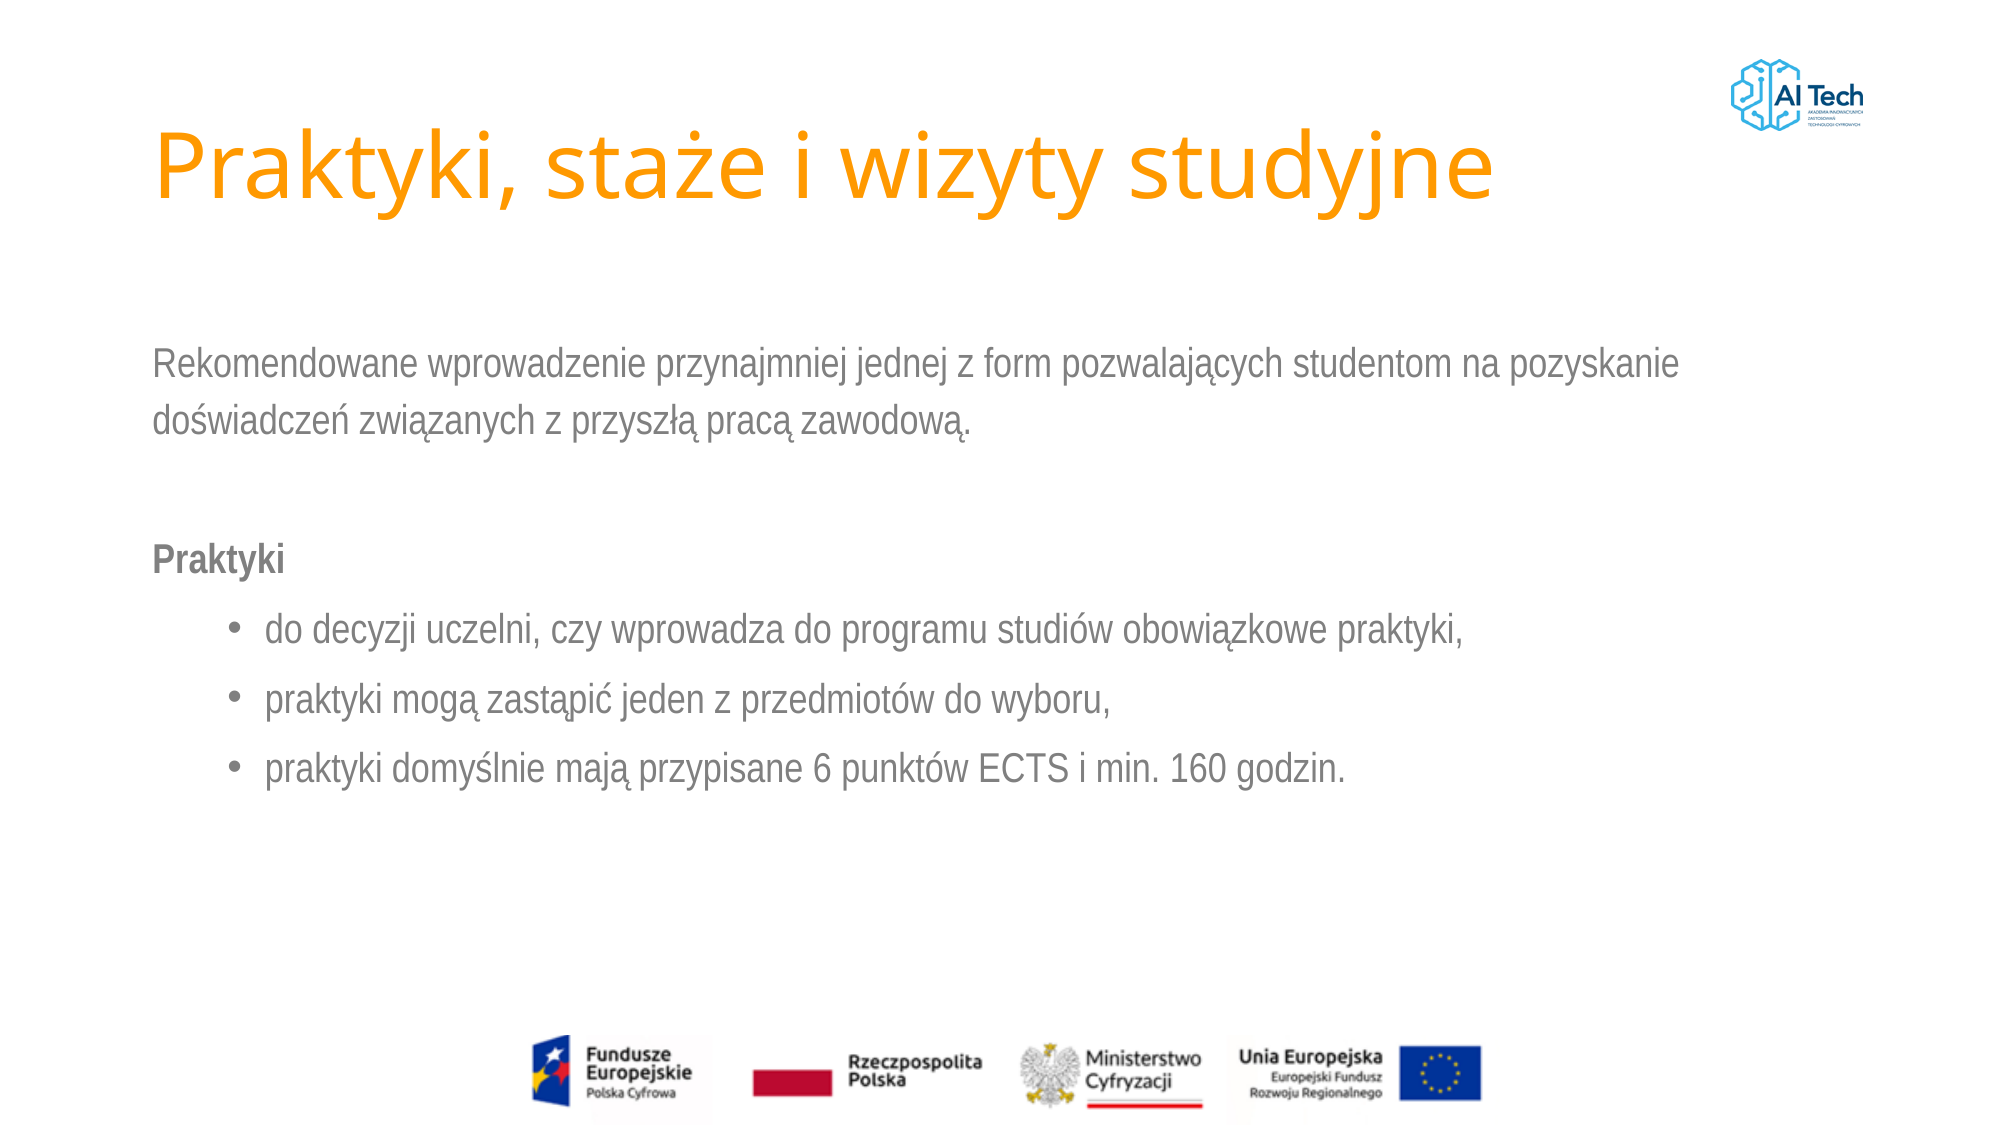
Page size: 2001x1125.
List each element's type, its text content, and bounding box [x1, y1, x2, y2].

list Rekomendowane wprowadzenie przynajmniej jednej z form pozwalających studentom na pozyskanie doświadczeń związanych z przyszłą pracą zawodową. Praktyki do decyzji uczelni, czy wprowadza do programu studiów obowiązkowe praktyki, praktyki mogą zastąpić jeden z przedmiotów do wyboru, praktyki domyślnie mają przypisane 6 punktów ECTS i min. 160 godzin. [137, 321, 1863, 1036]
title Praktyki, staże i wizyty studyjne [137, 59, 1863, 278]
picture [499, 1036, 1501, 1125]
